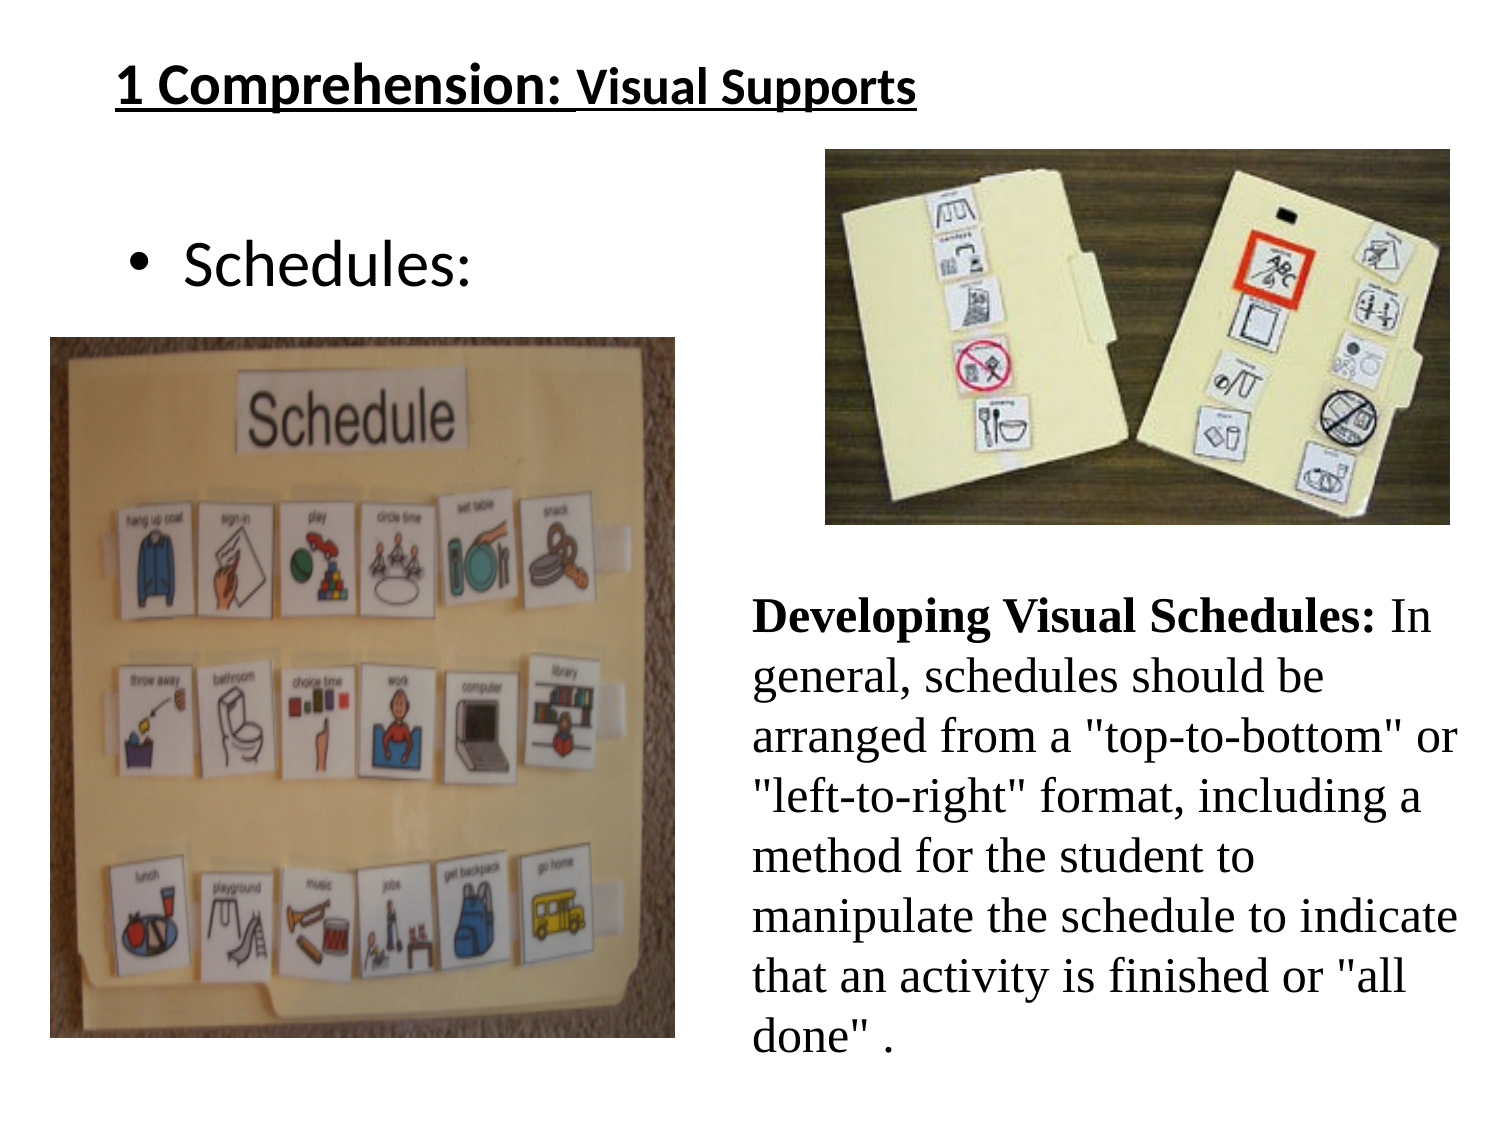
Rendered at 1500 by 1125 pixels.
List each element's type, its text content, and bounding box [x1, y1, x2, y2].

picture [824, 149, 1451, 526]
list Schedules: [112, 212, 1388, 1000]
picture [49, 337, 676, 1039]
text_box Developing Visual Schedules: In general, schedules should be arranged from a "top-to-bottom" or "left-to-right" format, including a method for the student to manipulate the schedule to indicate that an activity is finished or "all done" . [737, 574, 1475, 1070]
title 1 Comprehension: Visual Supports [99, 37, 1375, 125]
